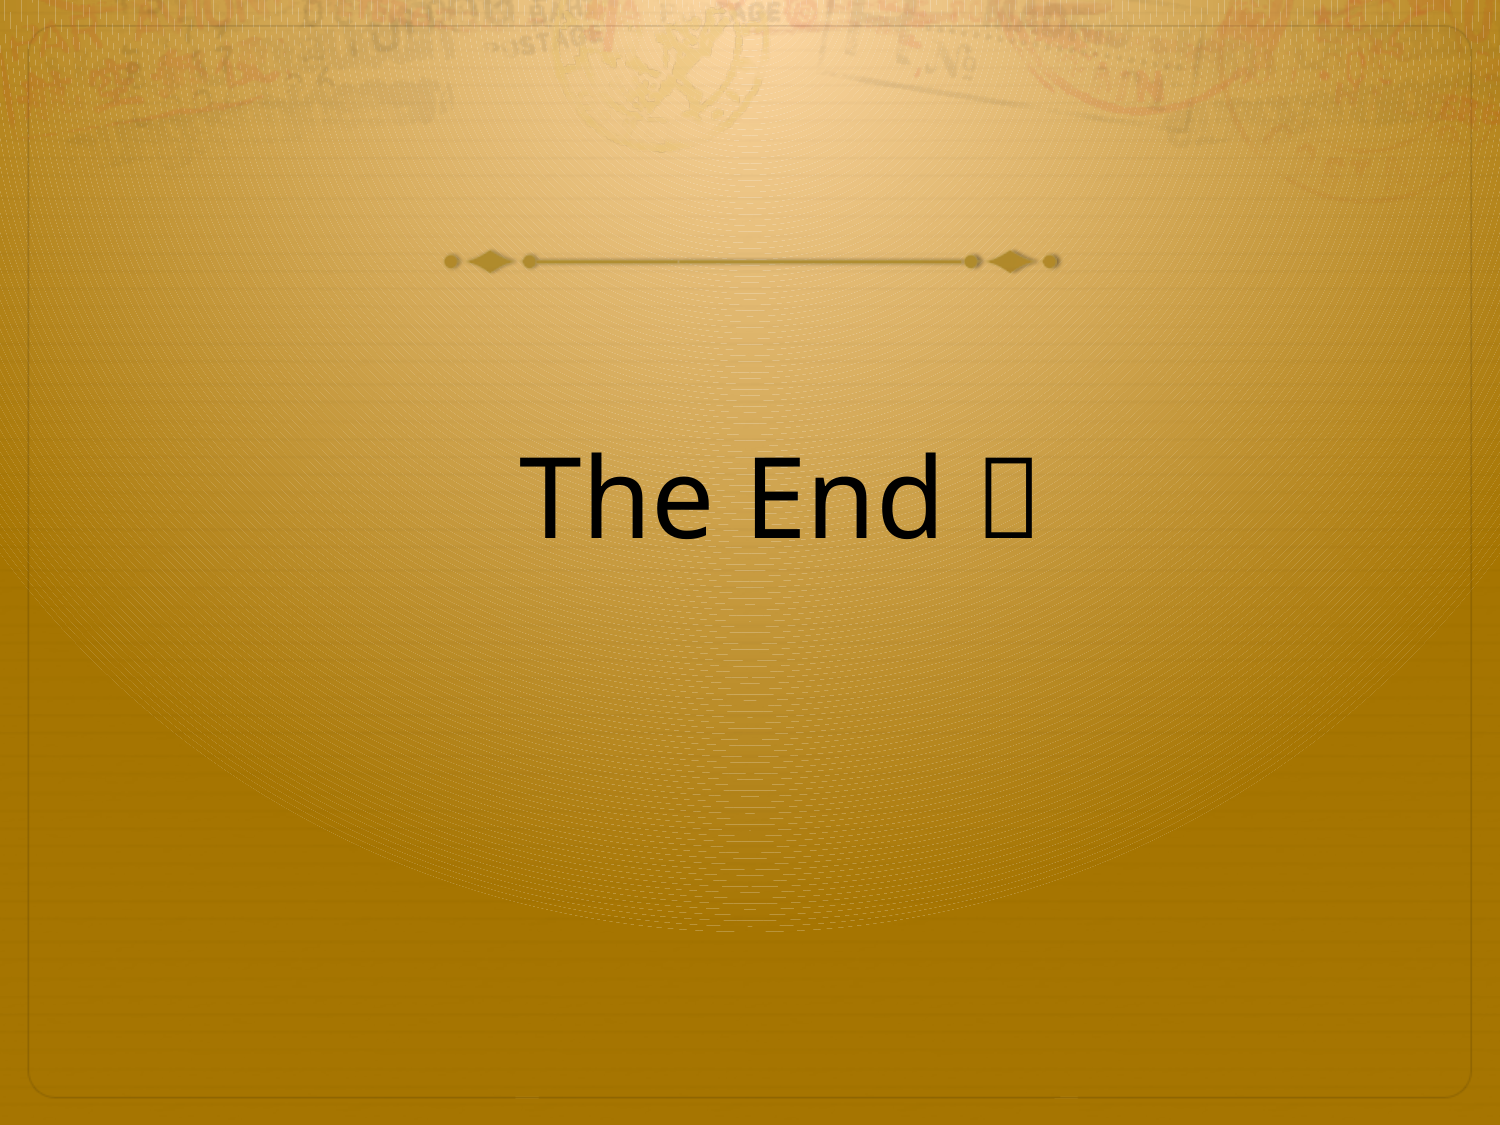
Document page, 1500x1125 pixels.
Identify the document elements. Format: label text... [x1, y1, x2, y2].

title The End  [125, 399, 1438, 588]
picture [0, 0, 1500, 1125]
